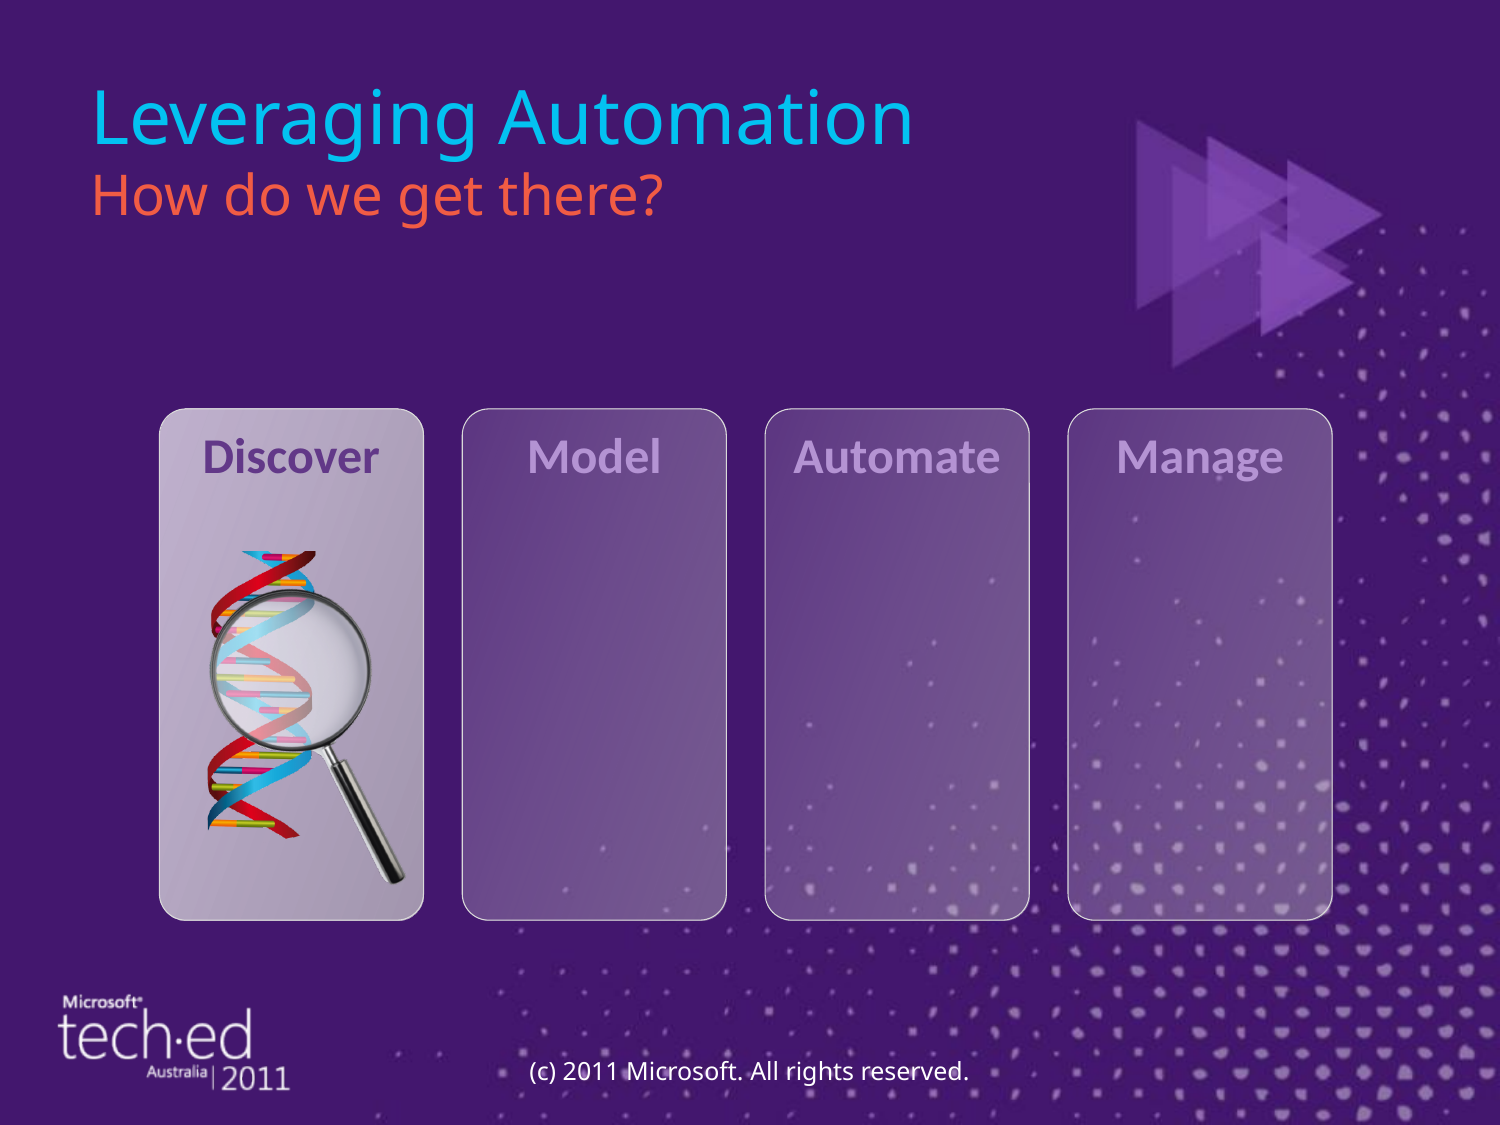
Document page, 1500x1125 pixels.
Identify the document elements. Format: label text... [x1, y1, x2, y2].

text_box Model [460, 406, 729, 923]
title Leveraging Automation How do we get there? [75, 54, 1425, 243]
footer (c) 2011 Microsoft. All rights reserved. [512, 1042, 988, 1103]
text_box Discover [157, 406, 426, 737]
text_box Manage [1065, 406, 1335, 923]
text_box Automate [763, 406, 1032, 923]
text_box Discover [157, 772, 426, 923]
picture [0, 0, 1500, 1125]
